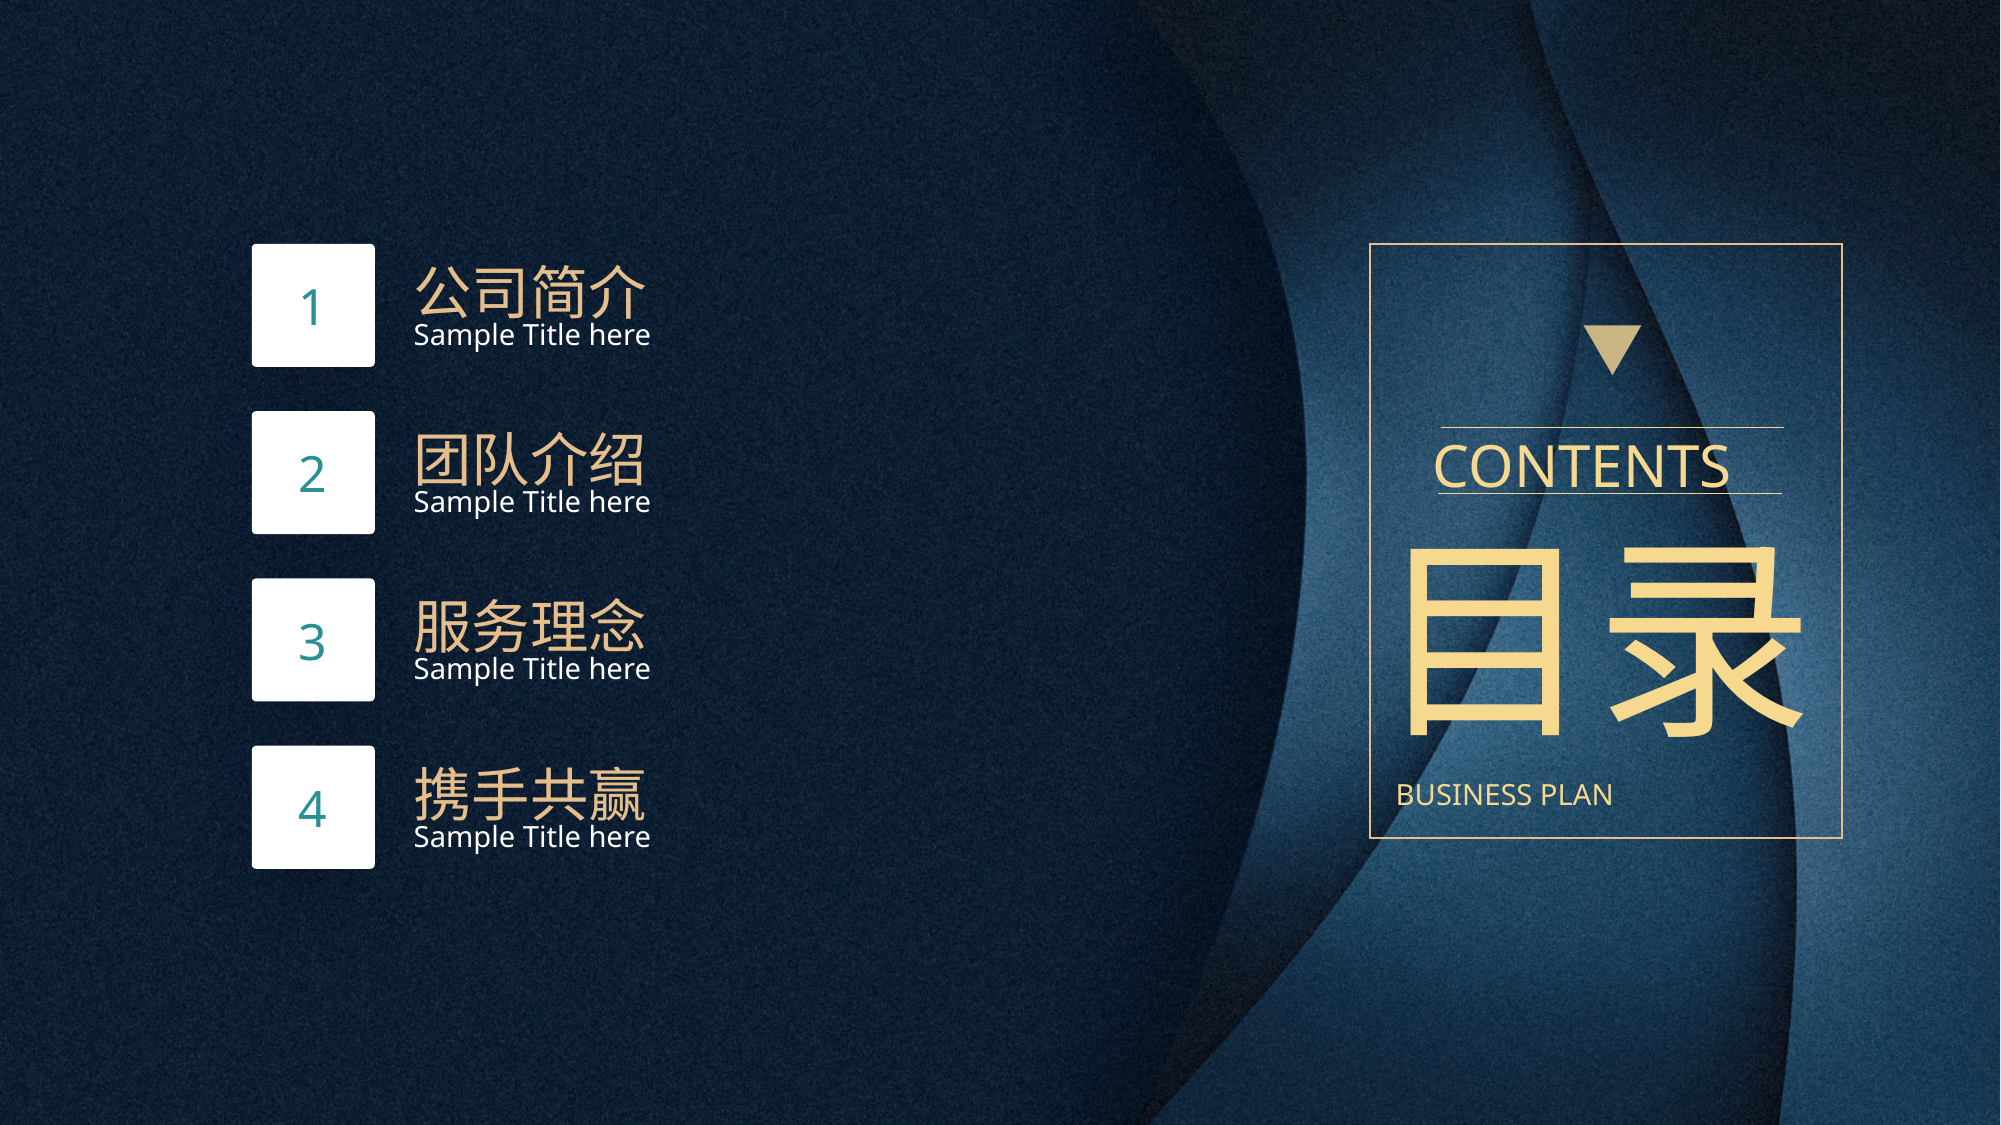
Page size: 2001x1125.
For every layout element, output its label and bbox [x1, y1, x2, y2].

text_box [1359, 243, 1843, 838]
picture [0, 0, 2001, 1125]
text_box [251, 243, 885, 367]
text_box [251, 411, 885, 535]
text_box [251, 745, 885, 869]
text_box [251, 578, 885, 702]
